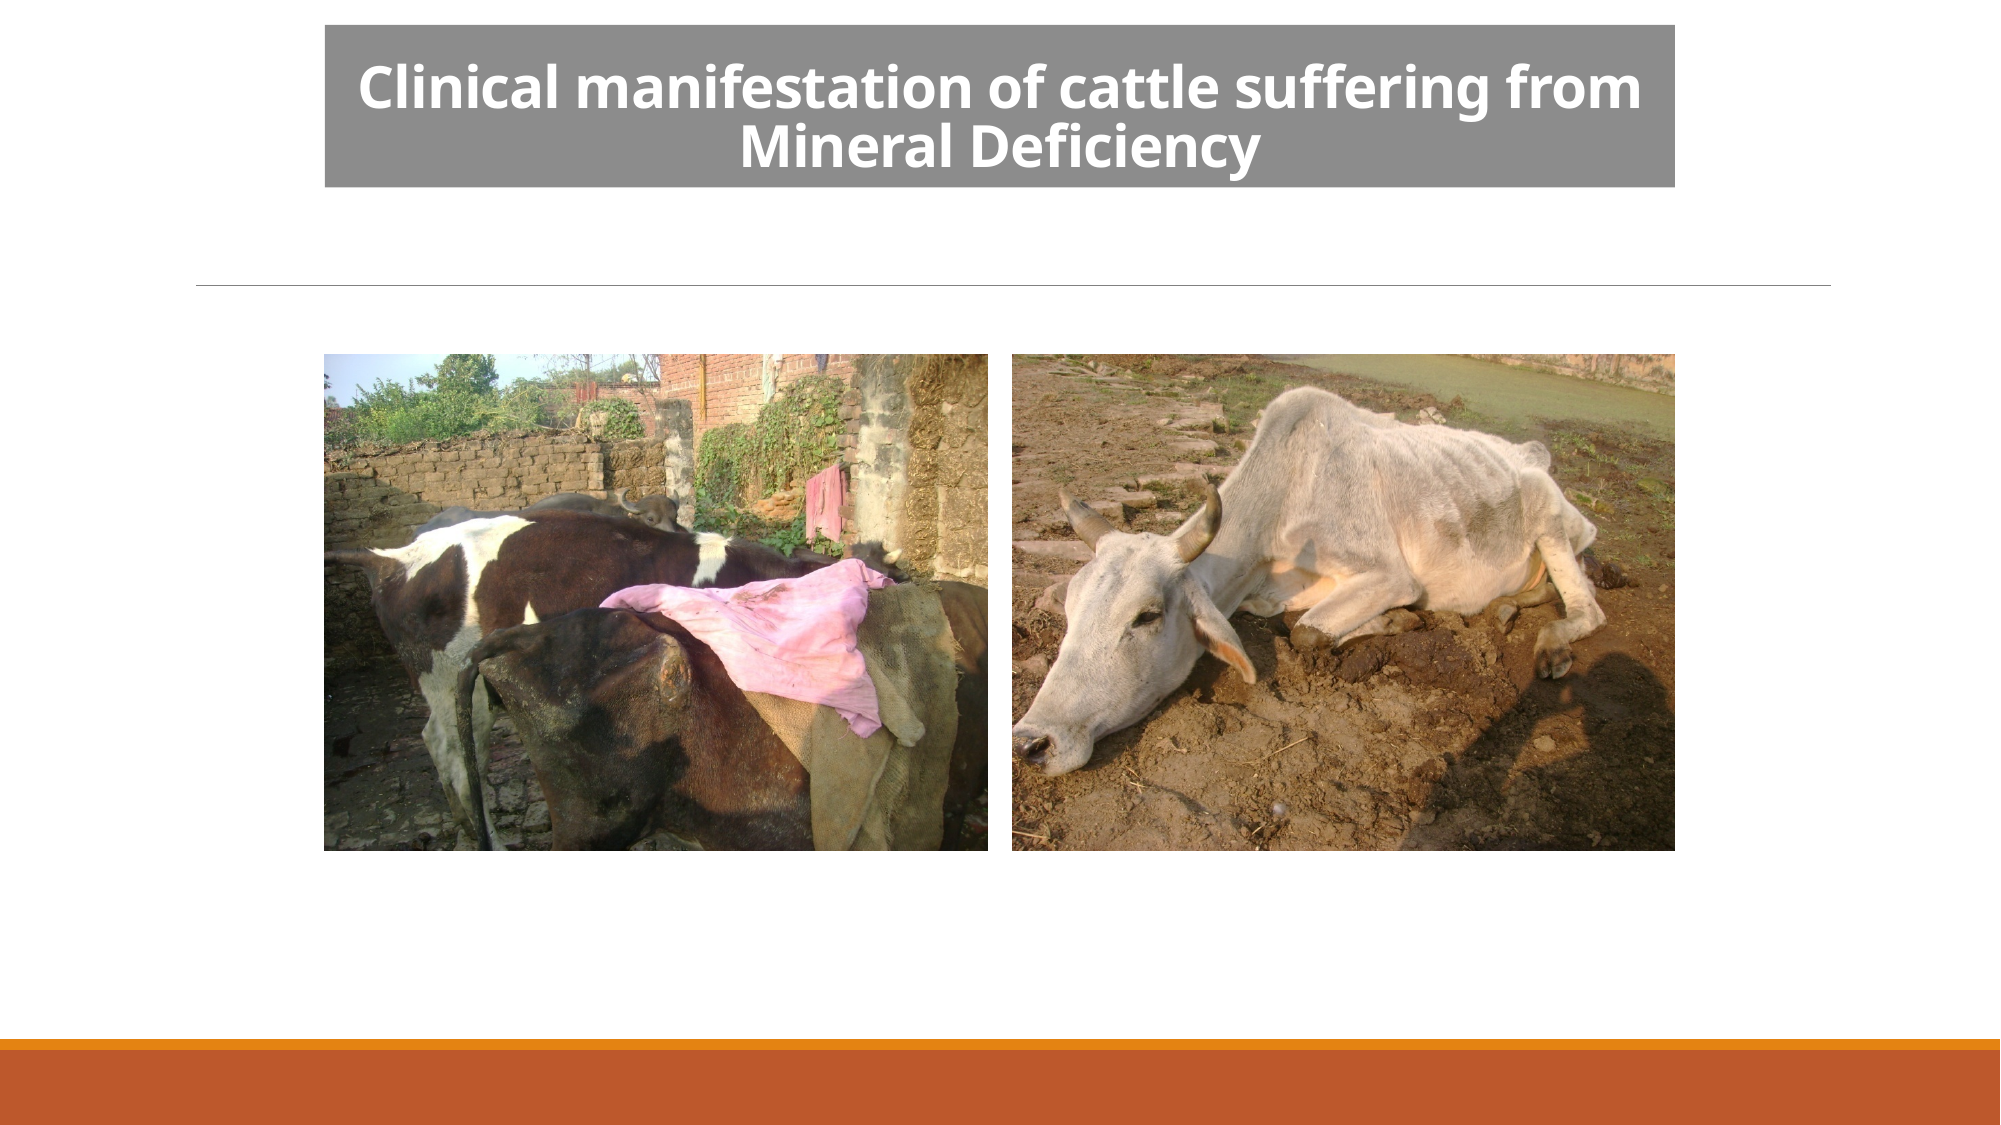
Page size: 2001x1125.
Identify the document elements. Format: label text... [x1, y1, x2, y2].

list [324, 353, 988, 852]
title Clinical manifestation of cattle suffering from Mineral Deficiency [324, 24, 1675, 188]
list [1011, 353, 1676, 852]
